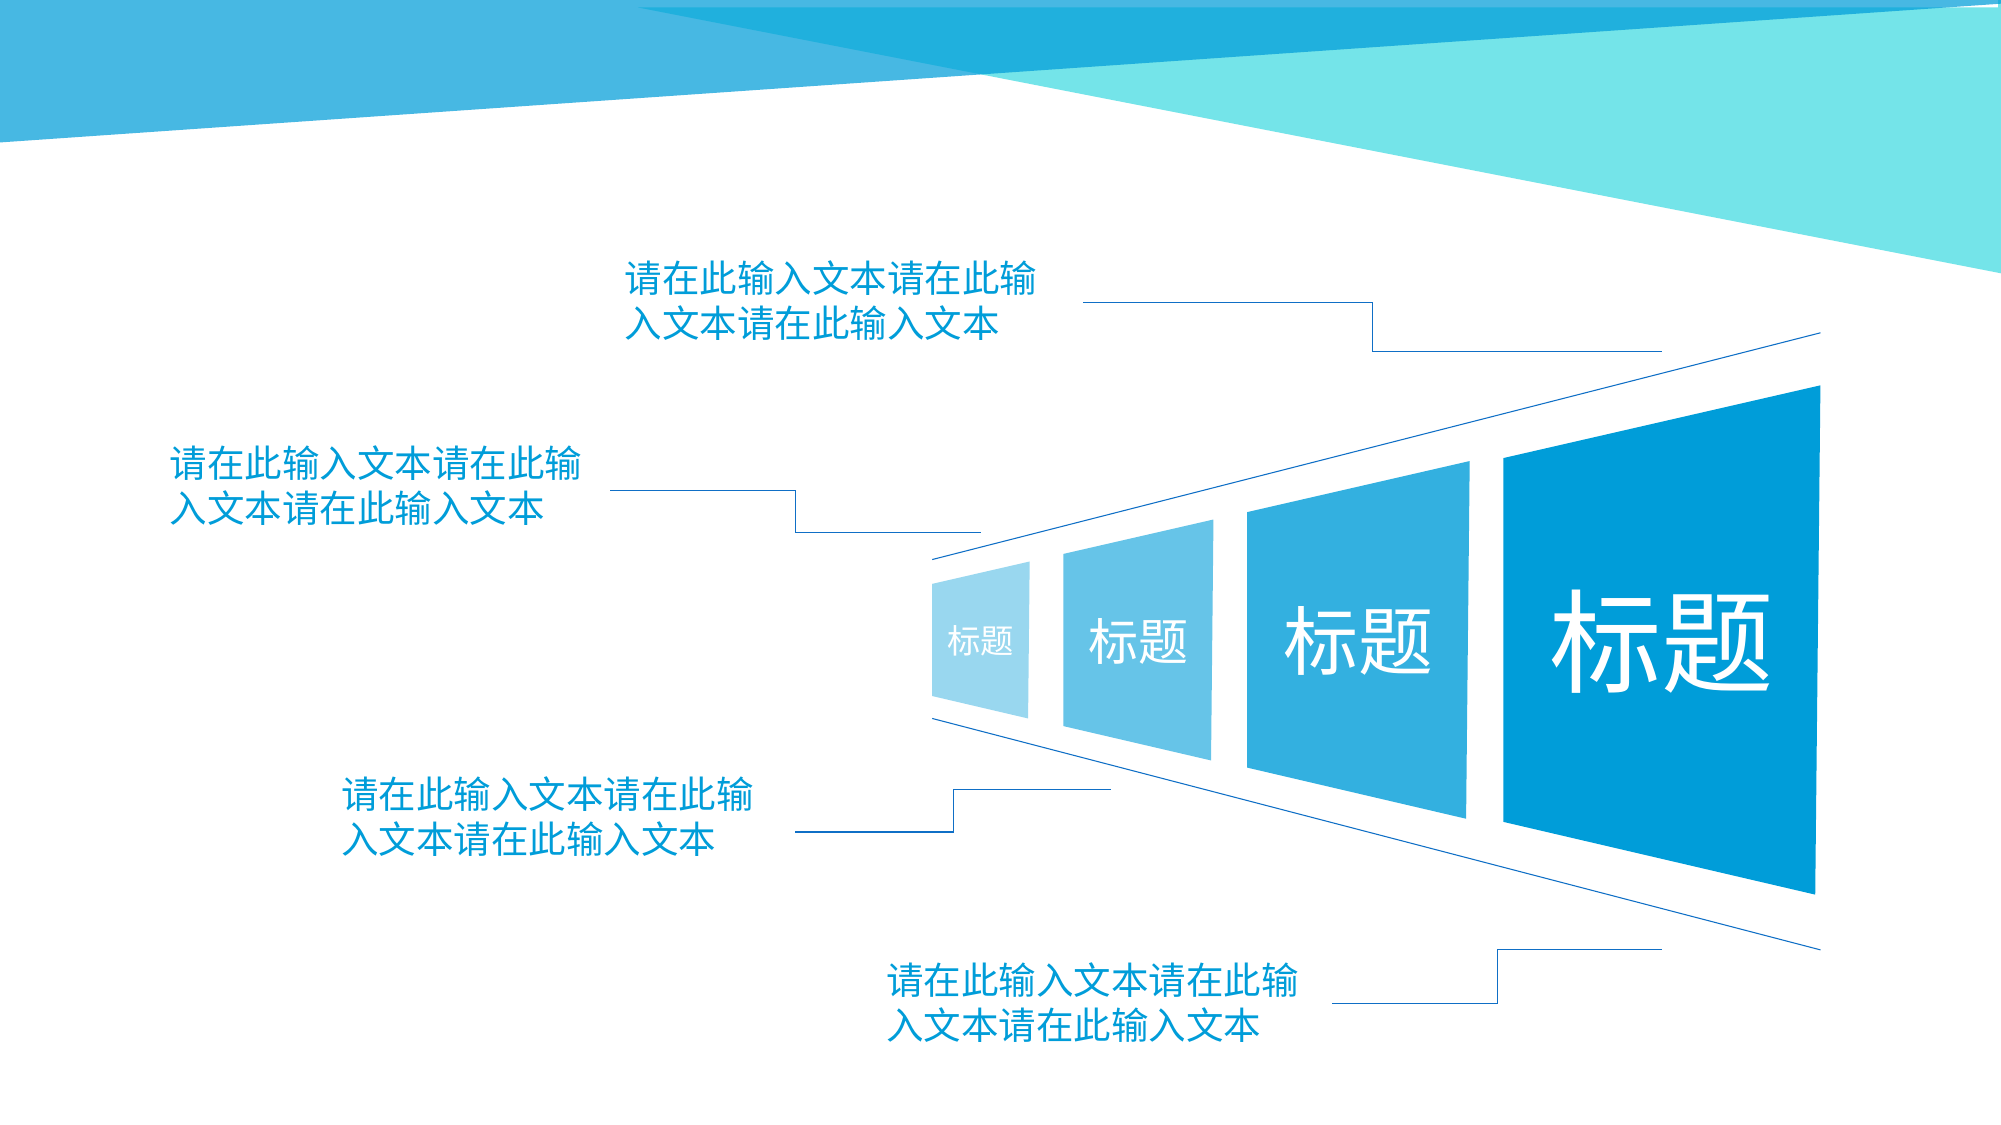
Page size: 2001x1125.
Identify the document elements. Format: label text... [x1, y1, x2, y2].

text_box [932, 332, 1821, 560]
text_box 请在此输入文本请在此输入文本请在此输入文本 [871, 949, 1326, 1100]
text_box 请在此输入文本请在此输入文本请在此输入文本 [609, 248, 1064, 398]
text_box 请在此输入文本请在此输入文本请在此输入文本 [154, 432, 609, 583]
text_box 标题 [931, 560, 1031, 718]
text_box 标题 [1062, 560, 1215, 718]
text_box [609, 490, 981, 533]
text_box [1332, 949, 1662, 1004]
text_box 请在此输入文本请在此输入文本请在此输入文本 [326, 764, 781, 914]
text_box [795, 789, 1111, 832]
text_box 标题 [1246, 560, 1470, 718]
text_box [1083, 302, 1662, 352]
text_box 标题 [1502, 560, 1820, 718]
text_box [932, 718, 1821, 950]
